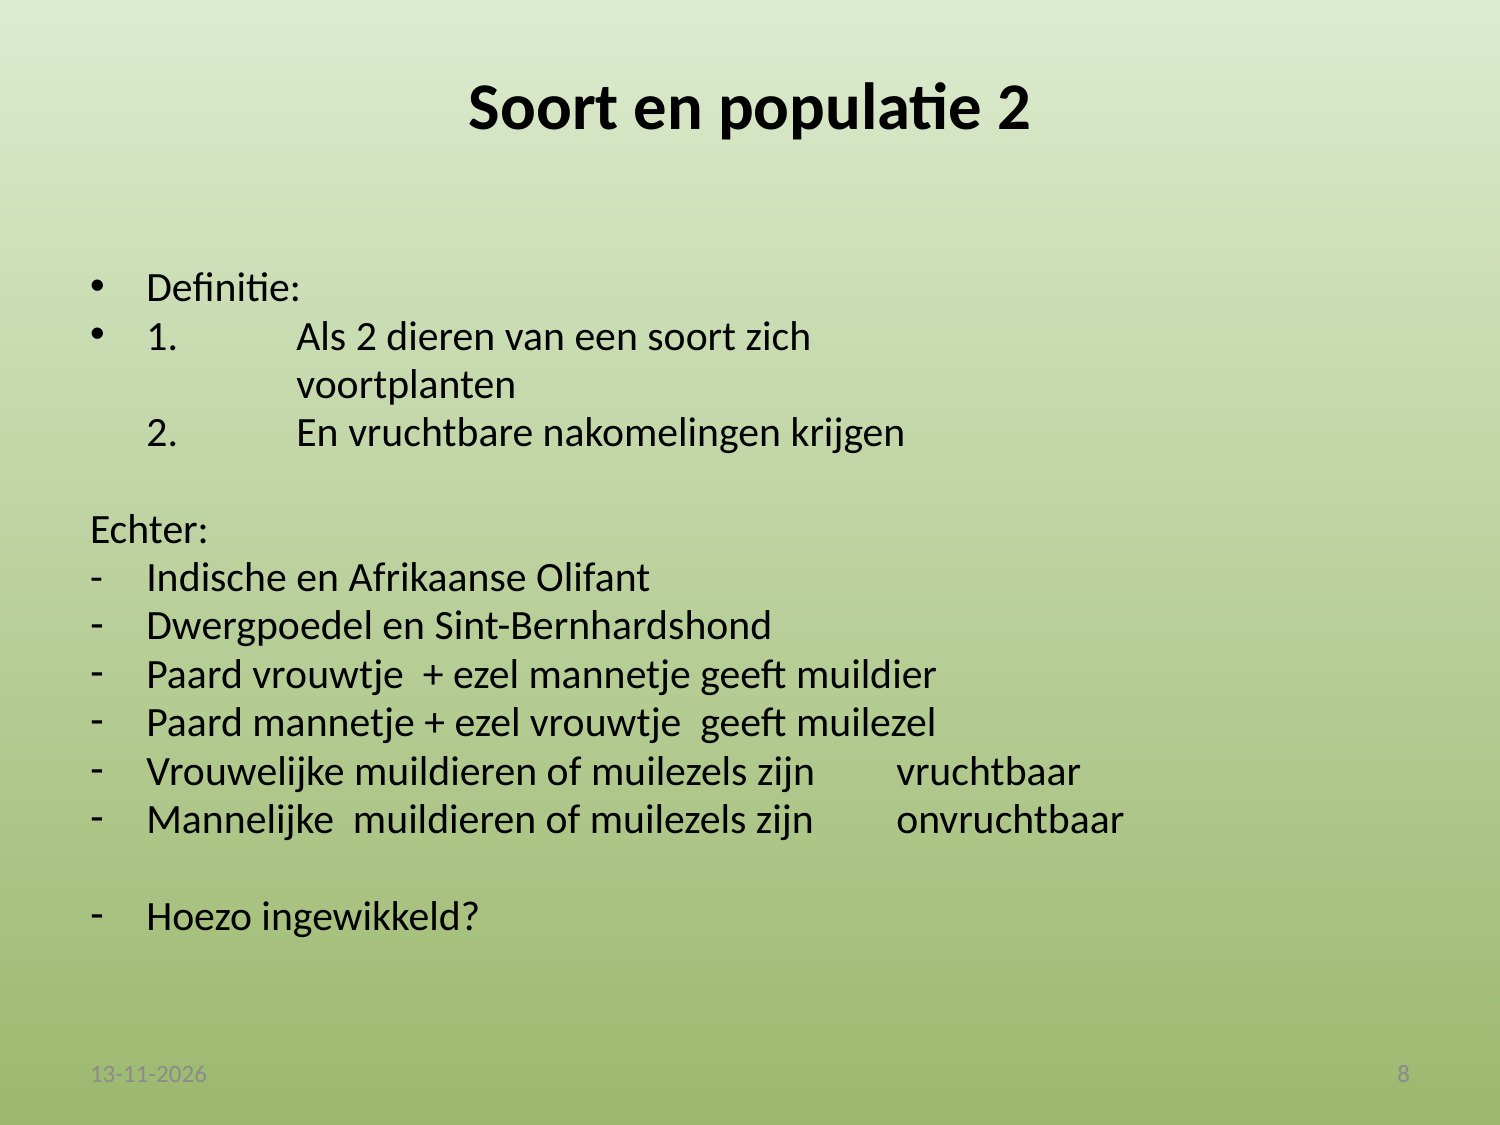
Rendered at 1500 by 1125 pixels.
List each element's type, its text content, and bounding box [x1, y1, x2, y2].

slide_number 8 [1074, 1042, 1425, 1103]
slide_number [75, 1042, 425, 1103]
list Definitie: 1. Als 2 dieren van een soort zich voortplanten 2. En vruchtbare nakomelingen krijgen Echter: - Indische en Afrikaanse Olifant Dwergpoedel en Sint-Bernhardshond Paard vrouwtje + ezel mannetje geeft muildier Paard mannetje + ezel vrouwtje geeft muilezel Vrouwelijke muildieren of muilezels zijn vruchtbaar Mannelijke muildieren of muilezels zijn onvruchtbaar Hoezo ingewikkeld? [75, 262, 1425, 1005]
title Soort en populatie 2 [75, 45, 1425, 161]
